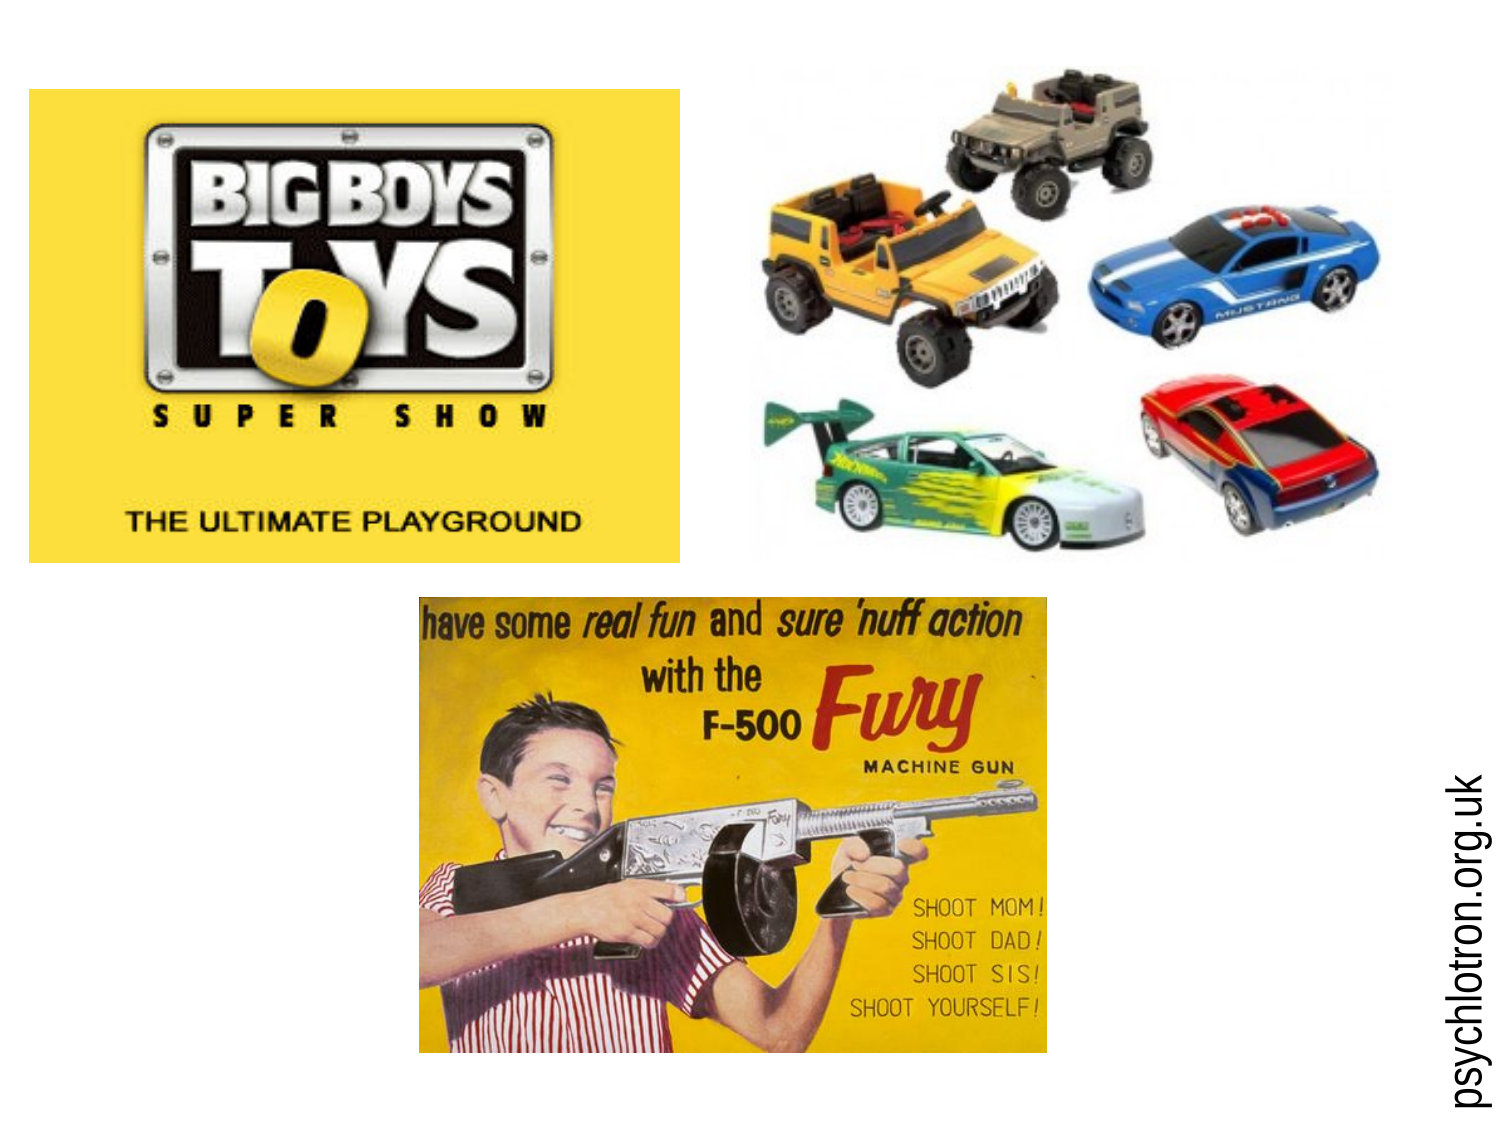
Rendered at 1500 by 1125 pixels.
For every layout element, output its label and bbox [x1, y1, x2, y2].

picture [418, 597, 1048, 1053]
picture [29, 89, 680, 563]
picture [749, 66, 1392, 563]
